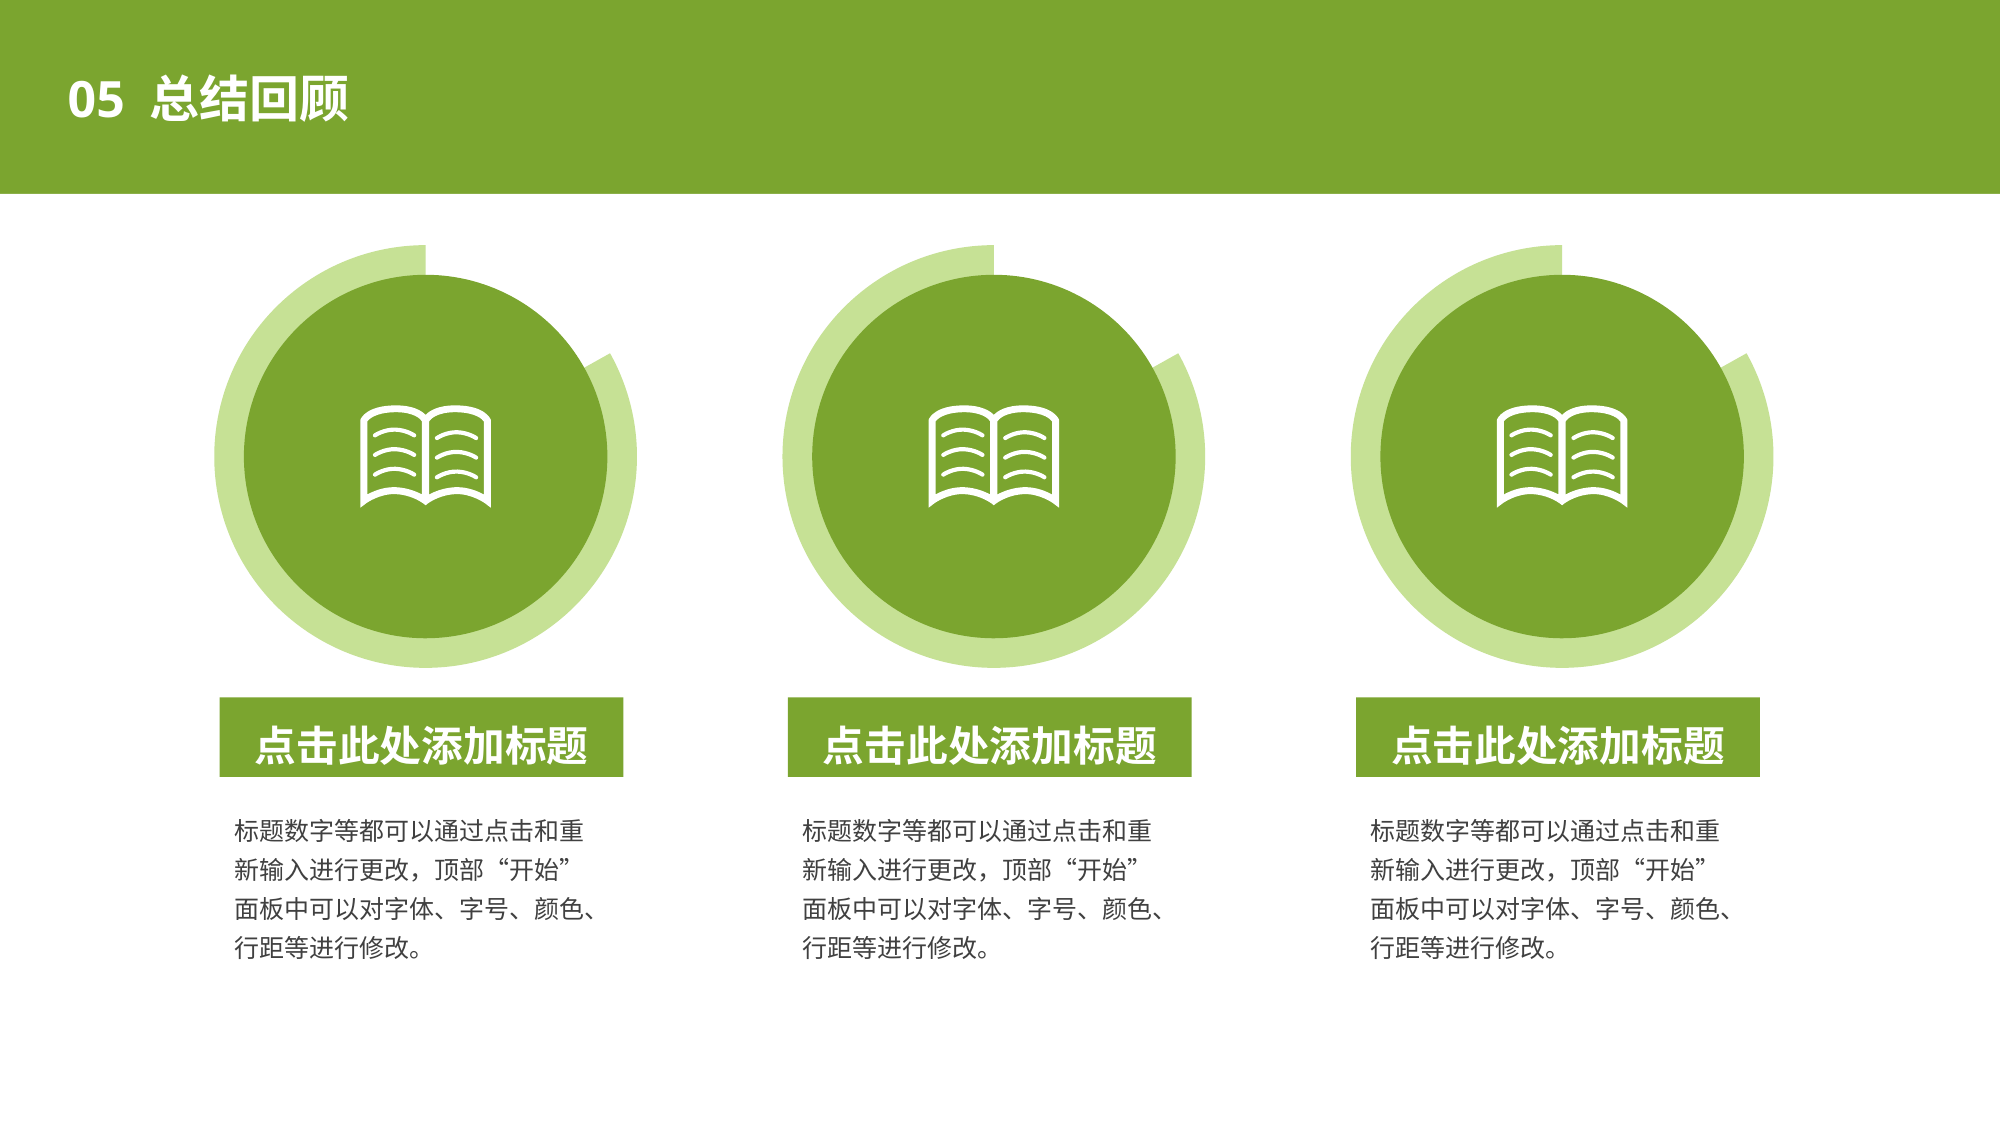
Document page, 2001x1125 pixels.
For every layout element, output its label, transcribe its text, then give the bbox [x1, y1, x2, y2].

text_box [213, 244, 639, 669]
text_box [811, 273, 1177, 640]
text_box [1496, 405, 1628, 508]
text_box [242, 273, 609, 640]
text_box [360, 405, 491, 508]
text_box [787, 697, 1192, 972]
text_box [1379, 273, 1745, 640]
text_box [1356, 697, 1760, 972]
text_box [781, 244, 1207, 669]
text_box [928, 405, 1060, 508]
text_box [219, 697, 624, 972]
list 05 总结回顾 [52, 41, 924, 162]
text_box [1349, 244, 1775, 669]
